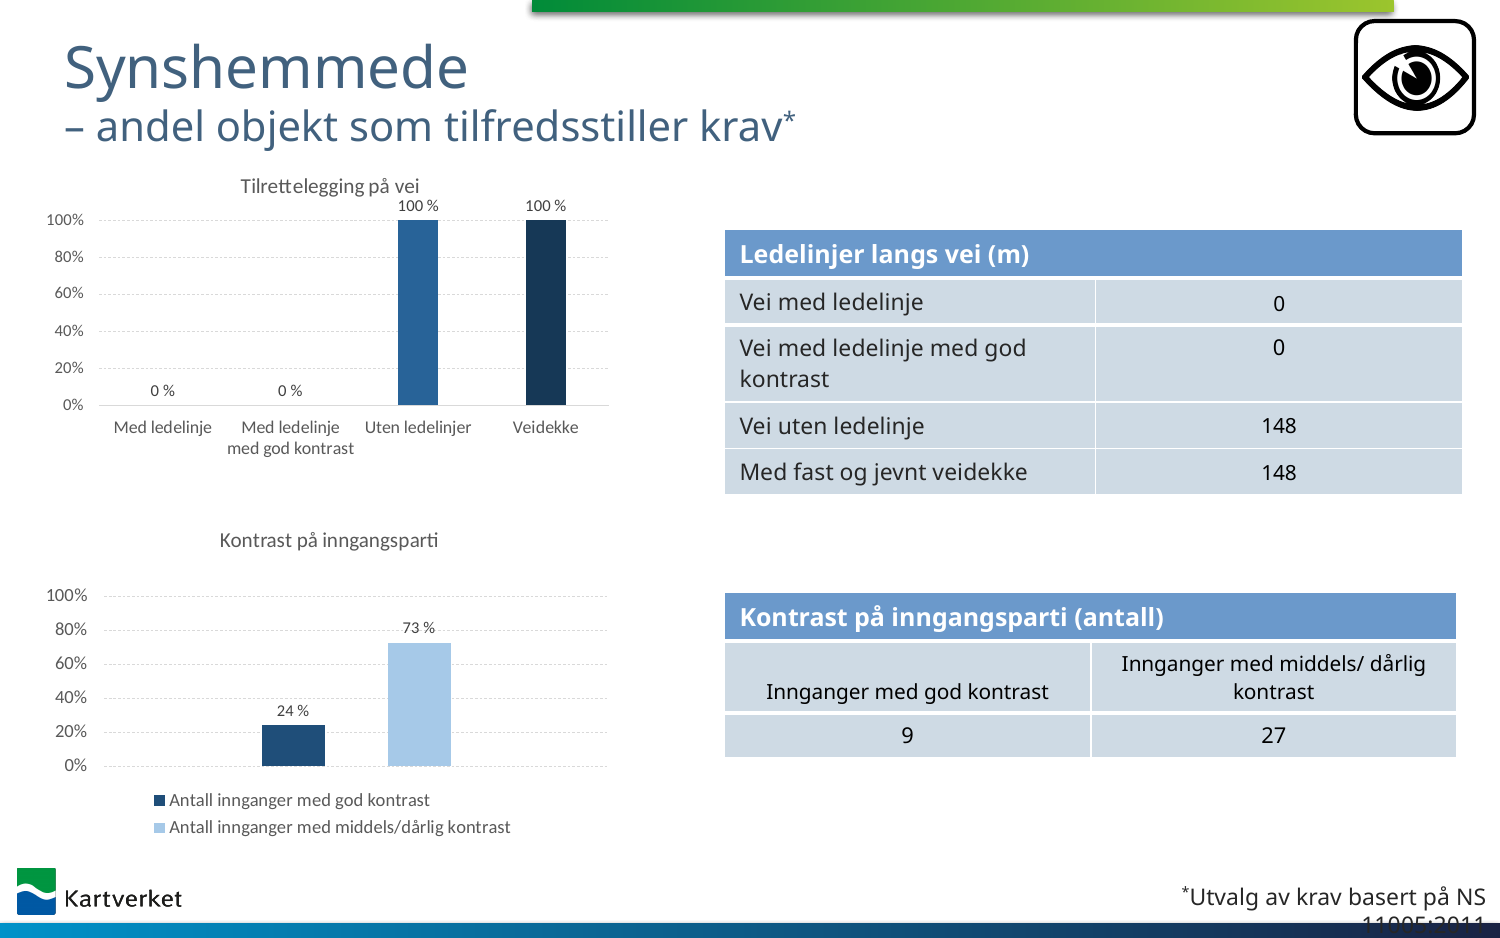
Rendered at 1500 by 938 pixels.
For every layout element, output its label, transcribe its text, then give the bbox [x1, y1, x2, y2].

table_cell Vei med ledelinje med god kontrast [725, 327, 1095, 401]
table_cell 9 [725, 715, 1090, 757]
table_cell 148 [1096, 403, 1462, 448]
table_cell Vei med ledelinje [725, 280, 1095, 323]
picture [41, 520, 618, 846]
table_cell Innganger med middels/ dårlig kontrast [1092, 643, 1456, 711]
table_cell 148 [1096, 449, 1462, 494]
table_cell 0 [1096, 280, 1462, 323]
table_header Kontrast på inngangsparti (antall) [725, 593, 1456, 639]
table_cell Vei uten ledelinje [725, 403, 1095, 448]
text_box Synshemmede – andel objekt som tilfredsstiller krav* [49, 24, 1431, 158]
text_box *Utvalg av krav basert på NS 11005:2011 [1068, 873, 1500, 938]
table_cell Innganger med god kontrast [725, 643, 1090, 711]
picture [41, 166, 619, 492]
table_cell 27 [1092, 715, 1456, 757]
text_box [1355, 20, 1475, 134]
table_cell 0 [1096, 327, 1462, 401]
table_header Ledelinjer langs vei (m) [725, 230, 1462, 276]
table_cell Med fast og jevnt veidekke [725, 449, 1095, 494]
